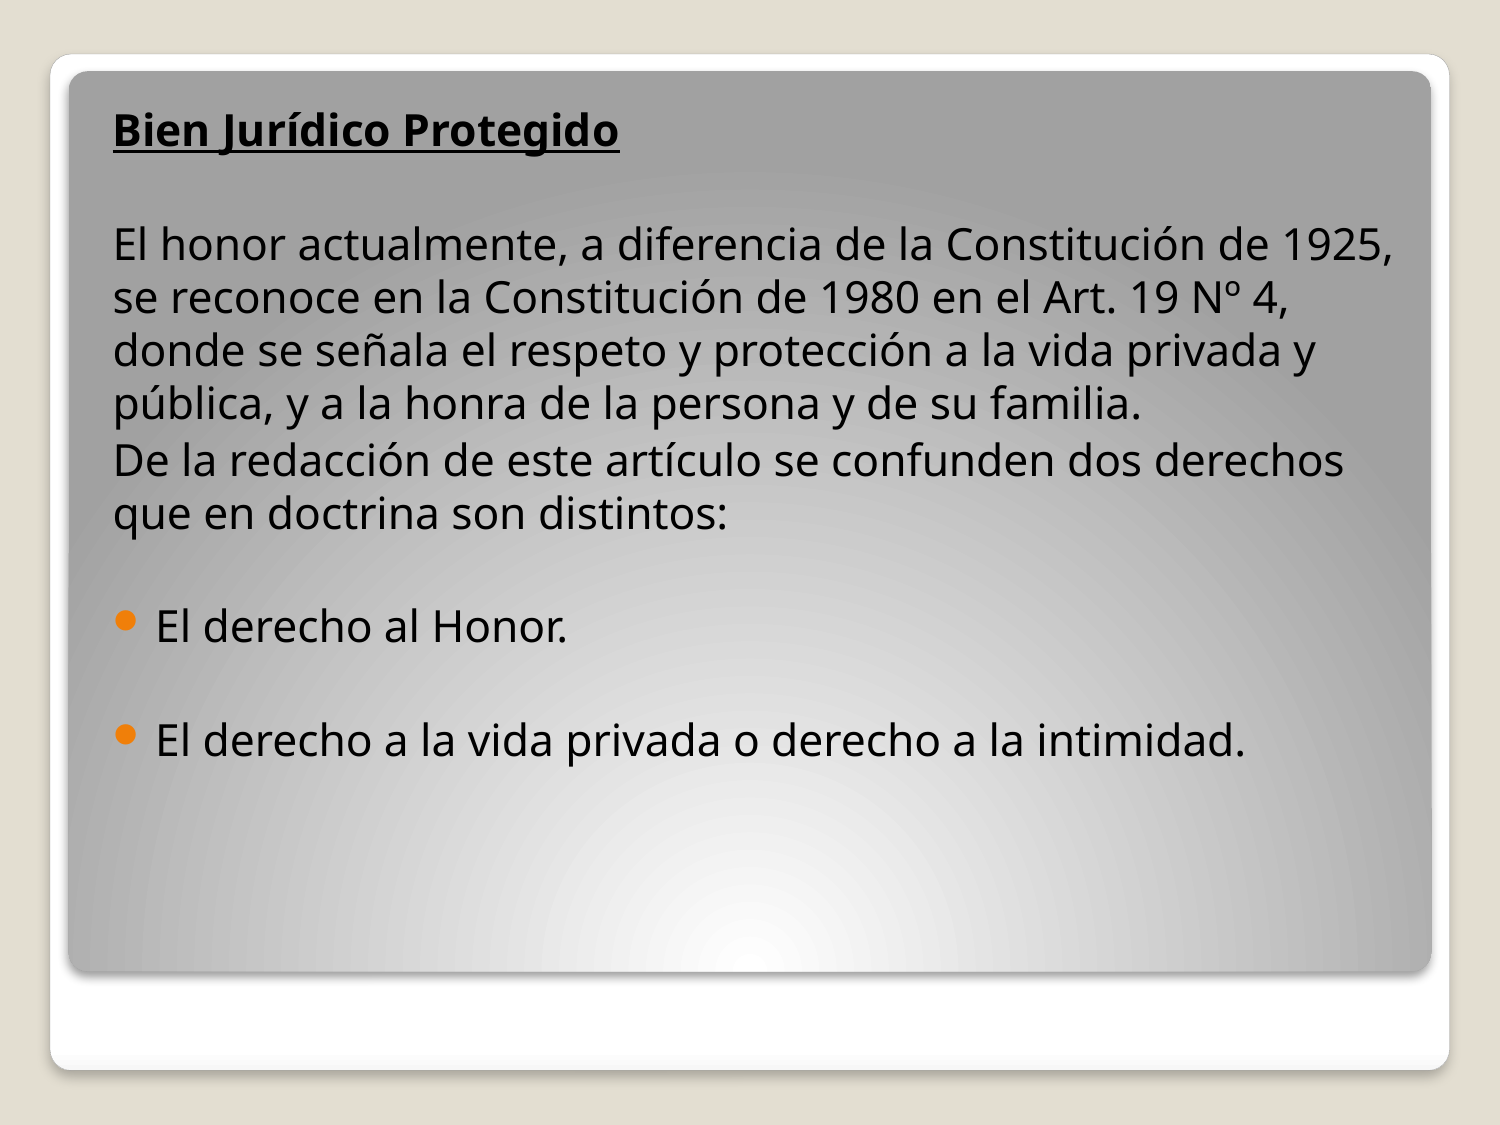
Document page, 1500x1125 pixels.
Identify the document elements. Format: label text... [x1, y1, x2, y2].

list Bien Jurídico Protegido El honor actualmente, a diferencia de la Constitución de 1925, se reconoce en la Constitución de 1980 en el Art. 19 Nº 4, donde se señala el respeto y protección a la vida privada y pública, y a la honra de la persona y de su familia. De la redacción de este artículo se confunden dos derechos que en doctrina son distintos: El derecho al Honor. El derecho a la vida privada o derecho a la intimidad. [82, 86, 1425, 774]
